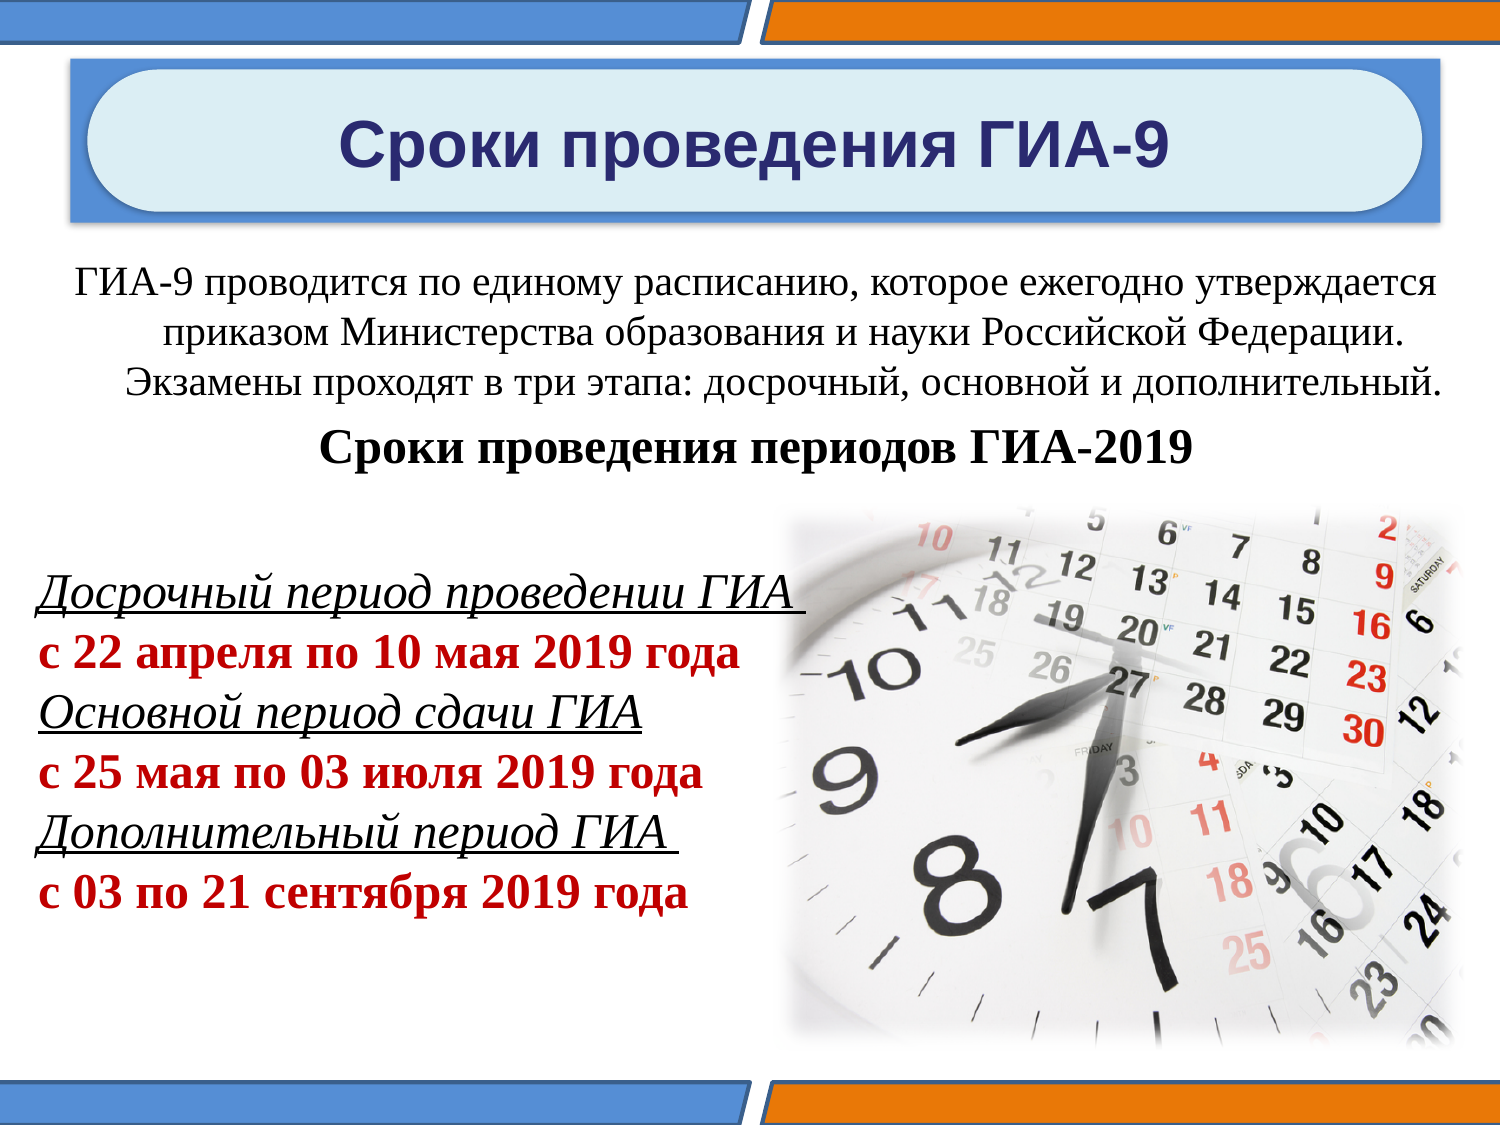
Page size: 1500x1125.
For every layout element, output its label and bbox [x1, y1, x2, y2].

text_box [70, 58, 1441, 223]
text_box [0, 0, 1500, 1125]
